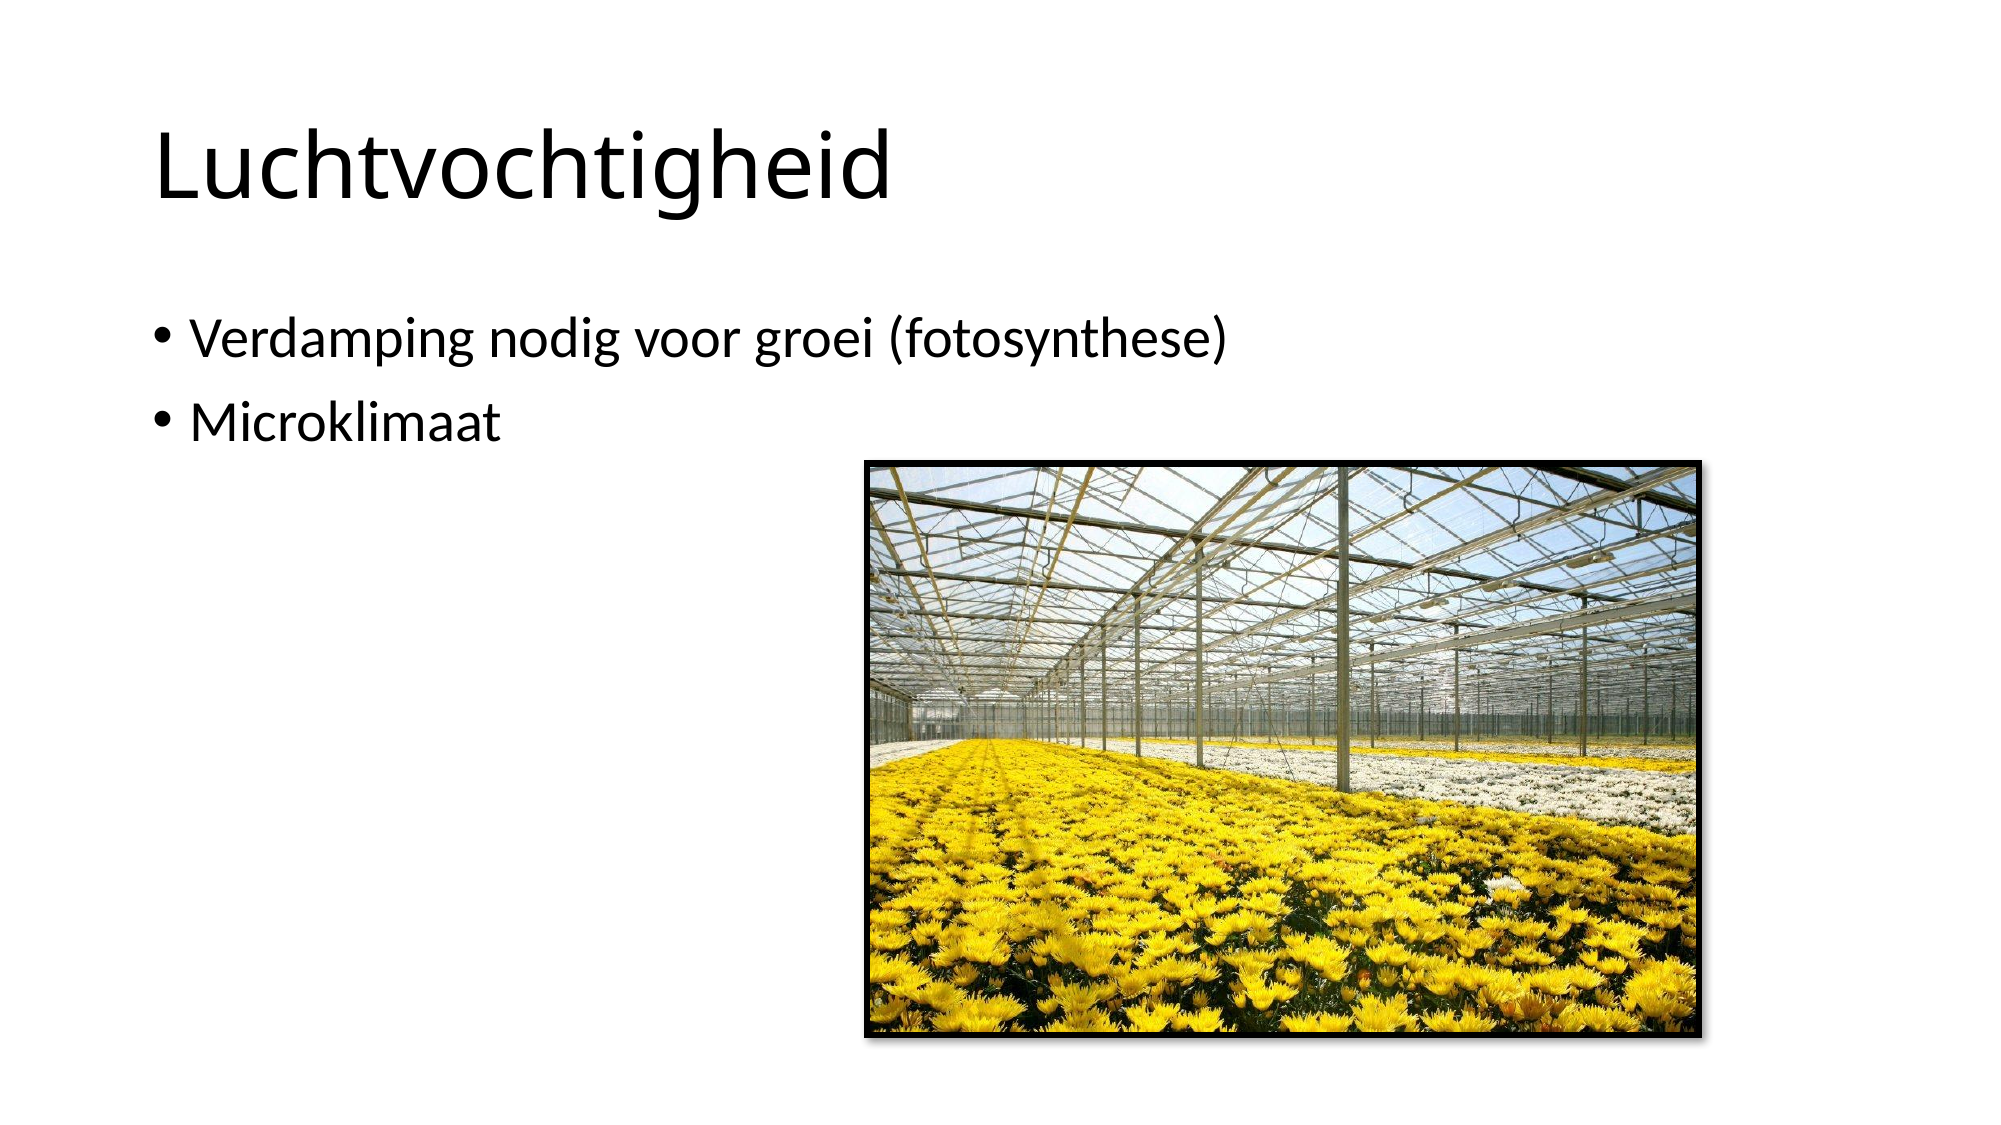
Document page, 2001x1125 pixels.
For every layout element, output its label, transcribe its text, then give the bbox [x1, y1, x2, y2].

list Verdamping nodig voor groei (fotosynthese) Microklimaat [137, 299, 1863, 1014]
picture [870, 466, 1697, 1033]
title Luchtvochtigheid [137, 59, 1863, 278]
